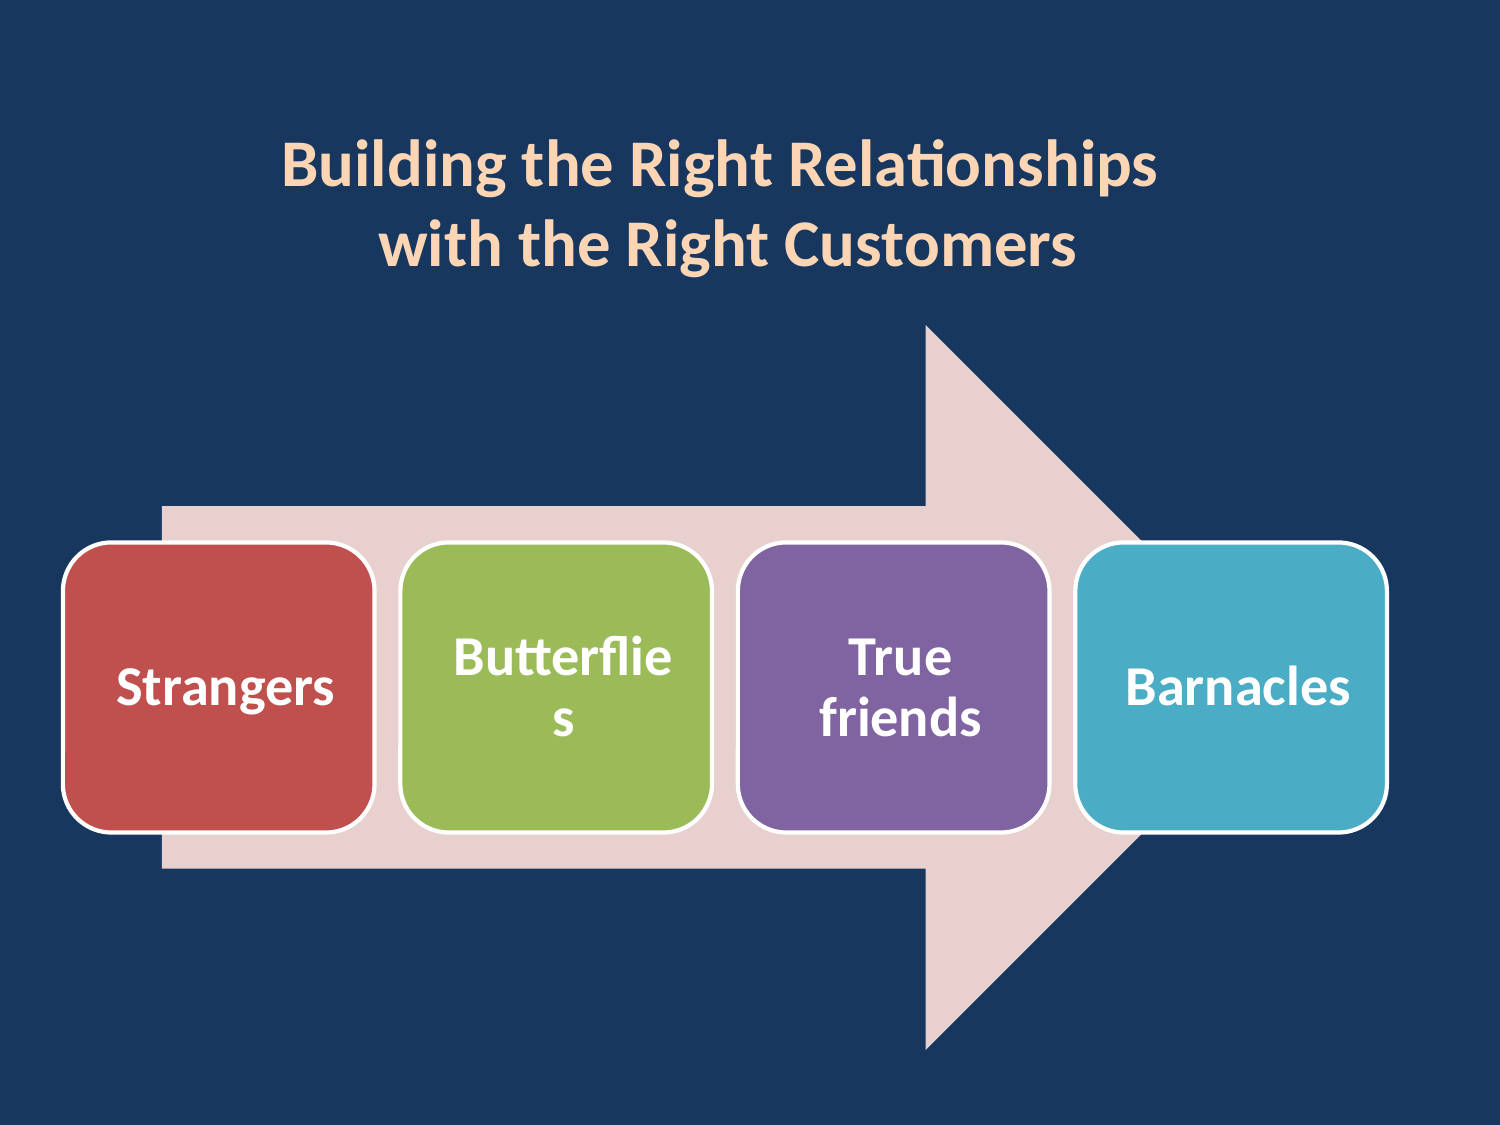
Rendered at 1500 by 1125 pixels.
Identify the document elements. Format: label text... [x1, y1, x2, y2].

text_box Building the Right Relationships with the Right Customers [266, 112, 1190, 288]
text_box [62, 324, 1388, 1051]
